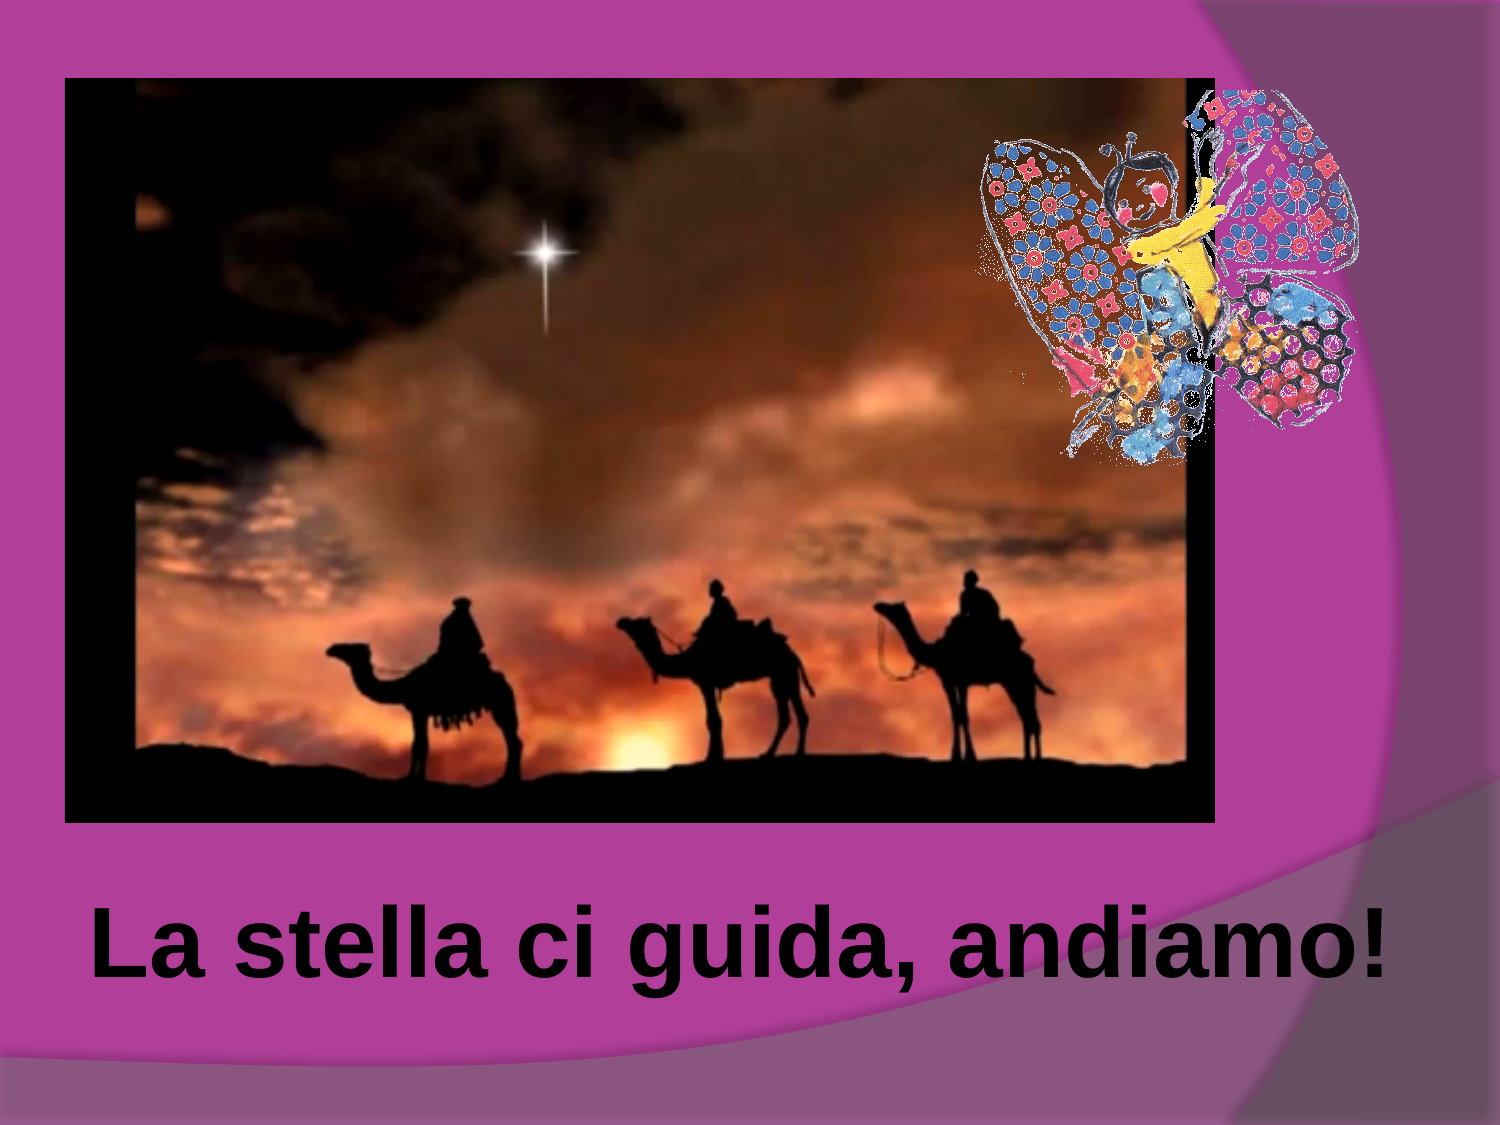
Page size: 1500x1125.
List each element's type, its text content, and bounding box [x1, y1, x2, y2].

picture [64, 77, 1216, 823]
text_box La stella ci guida, andiamo! [73, 869, 1408, 1005]
picture [938, 89, 1404, 498]
